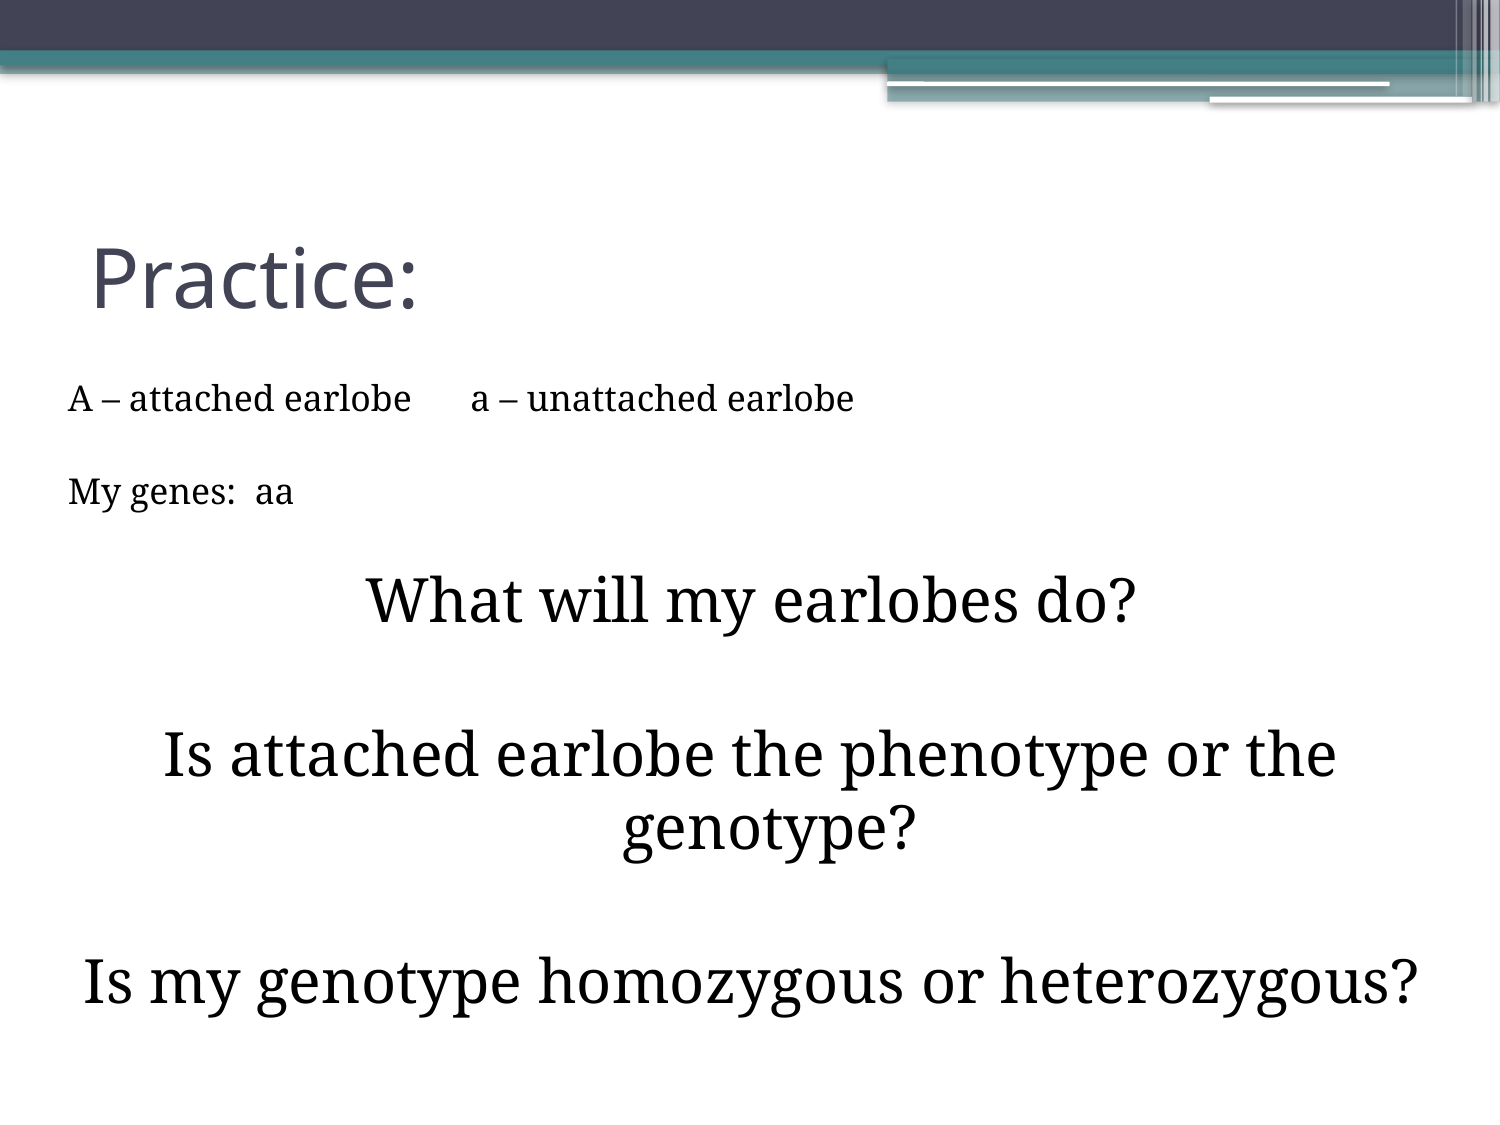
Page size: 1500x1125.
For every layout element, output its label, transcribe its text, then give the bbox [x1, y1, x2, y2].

list A – attached earlobe a – unattached earlobe My genes: aa What will my earlobes do? Is attached earlobe the phenotype or the genotype? Is my genotype homozygous or heterozygous? [37, 368, 1450, 1079]
title Practice: [75, 187, 1425, 363]
